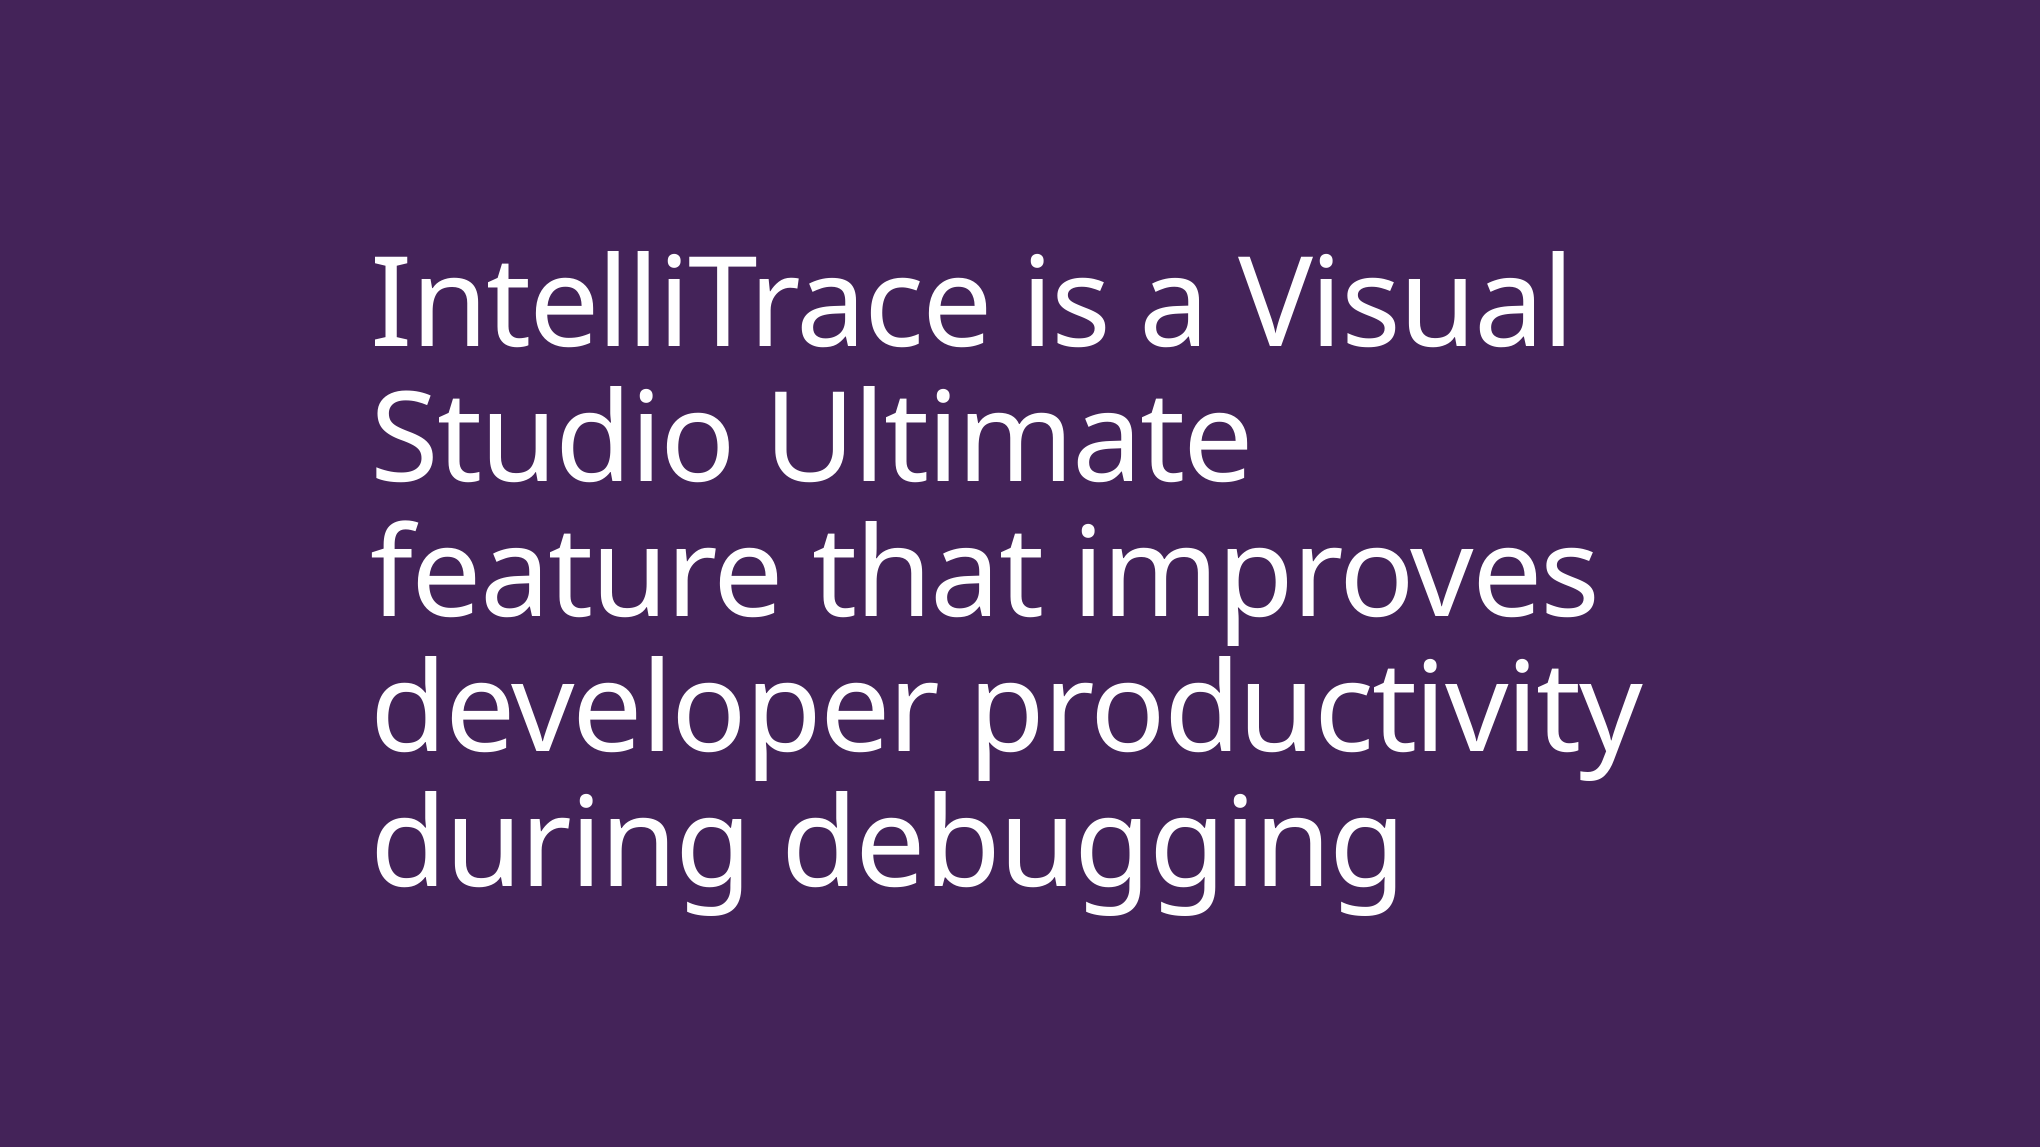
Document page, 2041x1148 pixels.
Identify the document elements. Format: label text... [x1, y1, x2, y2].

title IntelliTrace is a Visual Studio Ultimate feature that improves developer productivity during debugging [346, 36, 1695, 1116]
